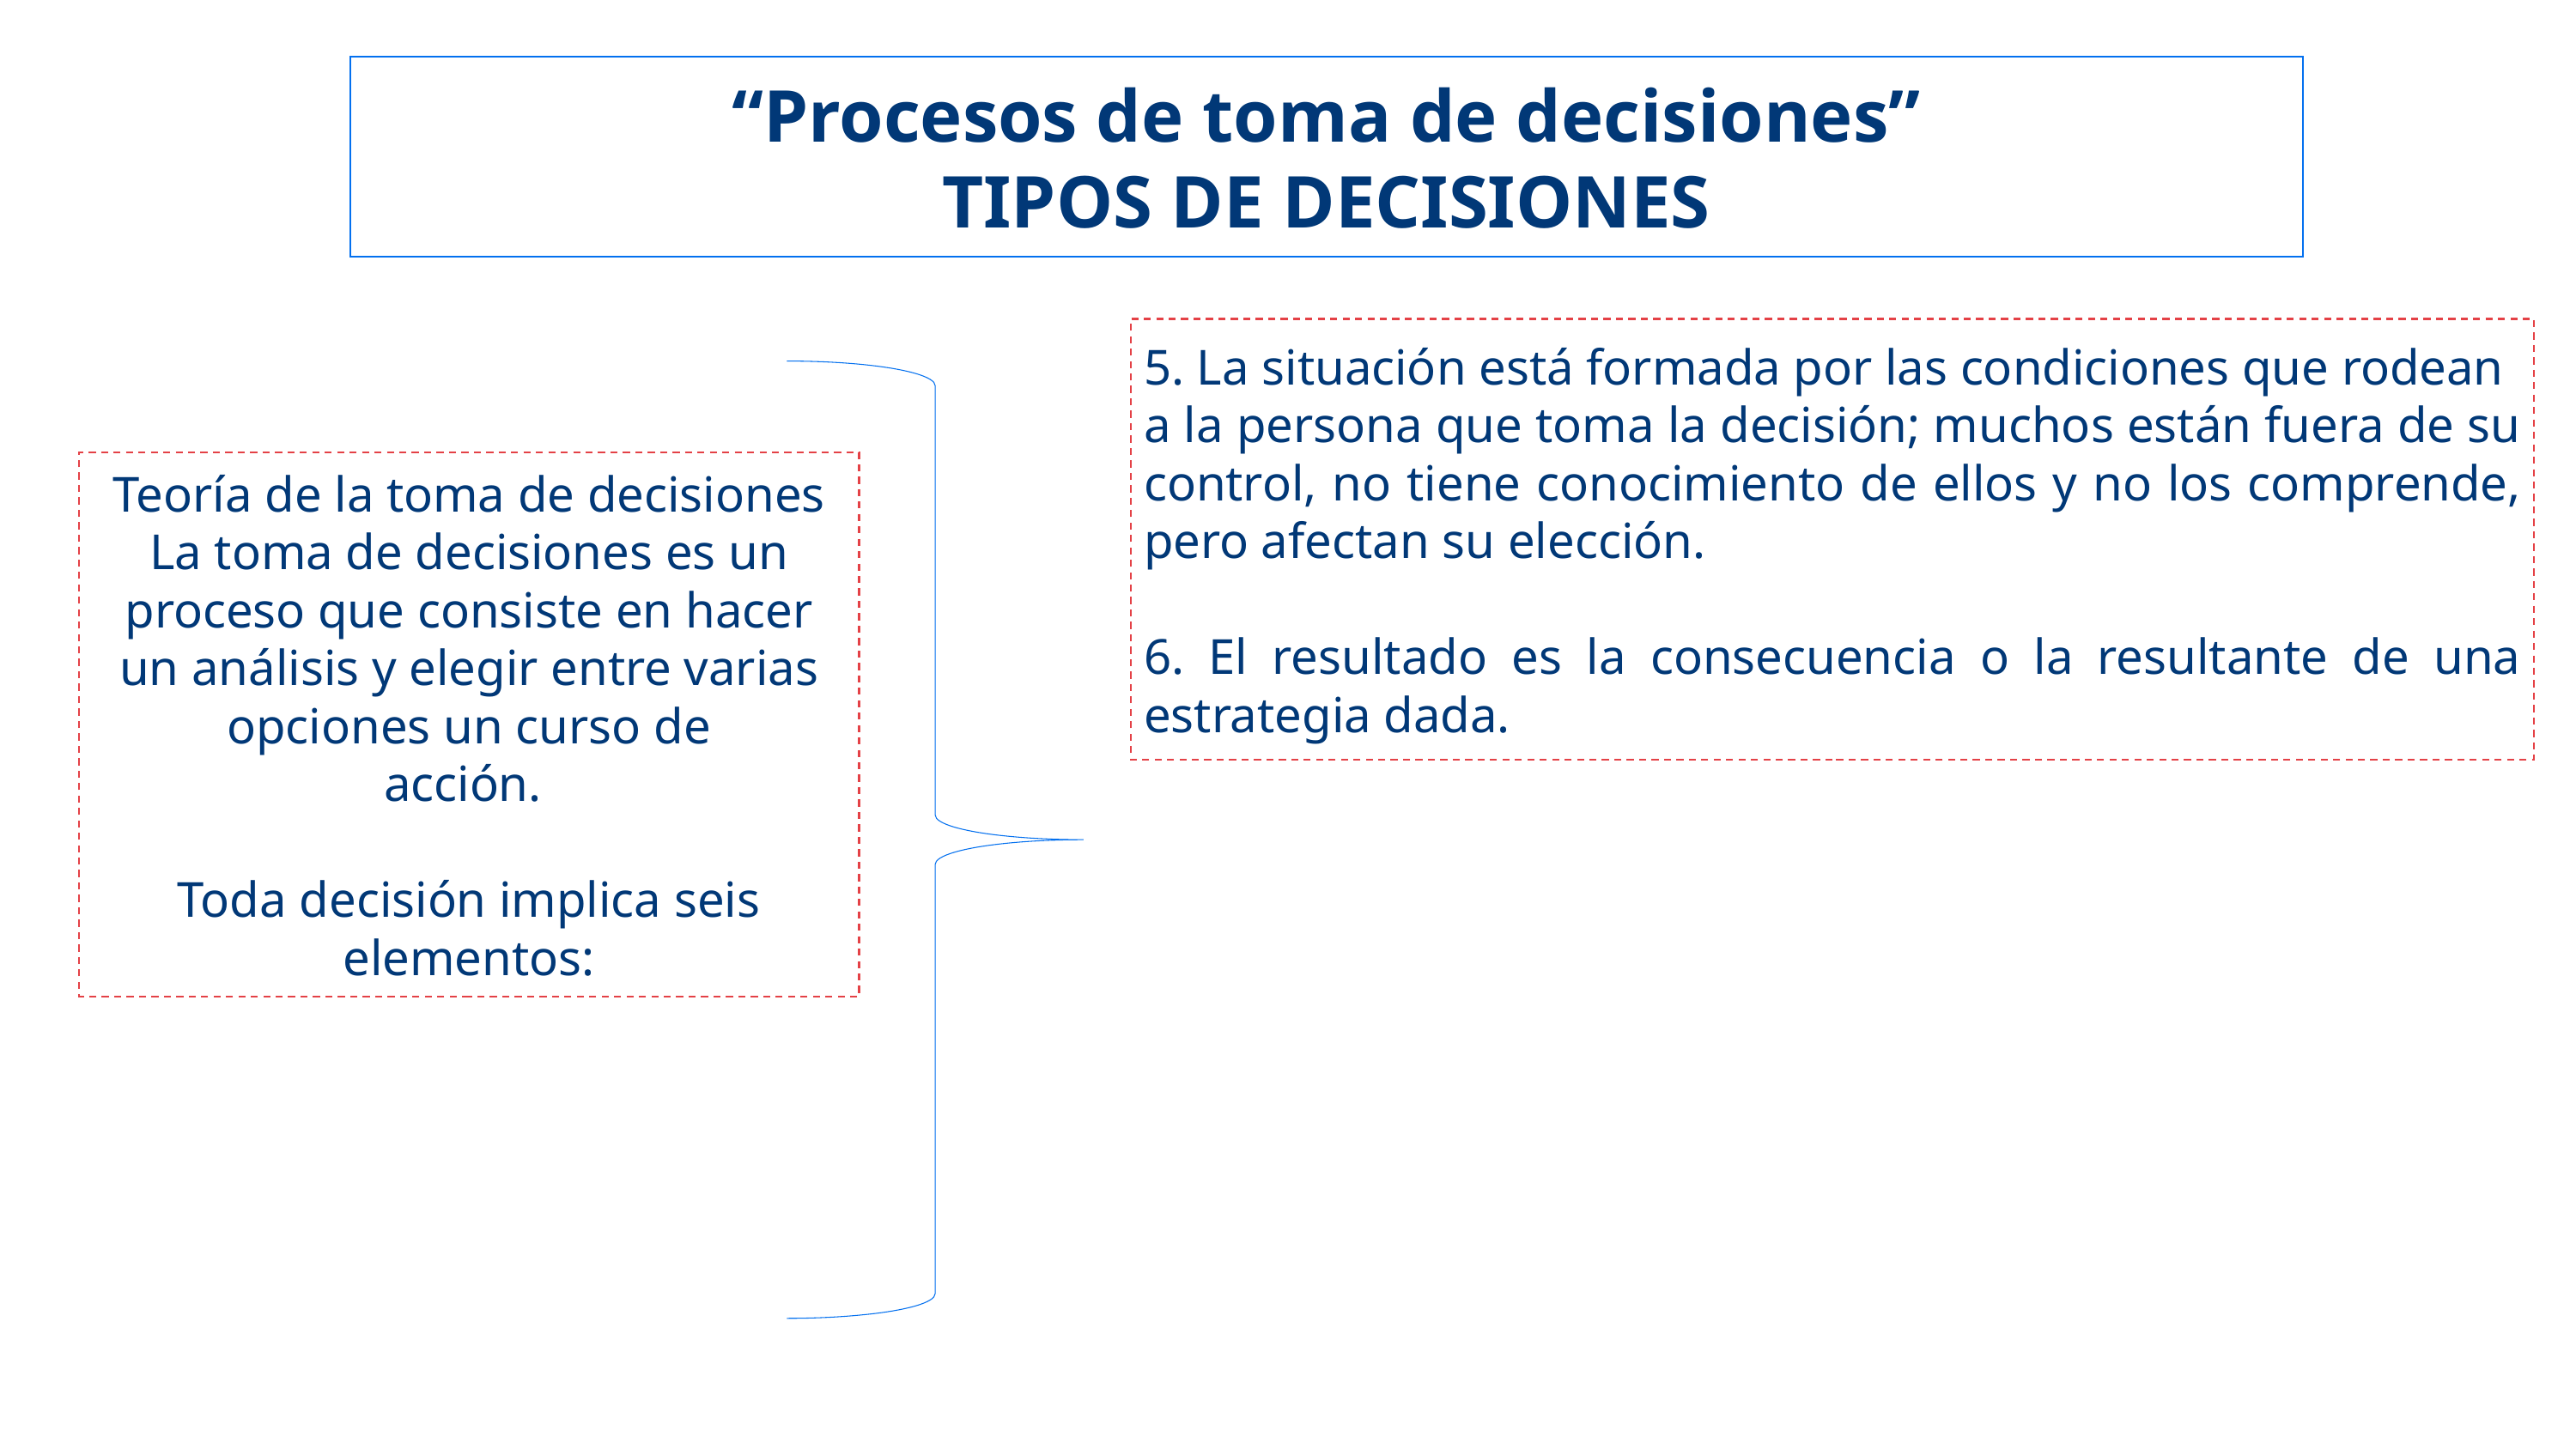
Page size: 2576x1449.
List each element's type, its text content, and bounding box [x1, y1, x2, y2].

text_box Teoría de la toma de decisiones La toma de decisiones es un proceso que consiste en hacer un análisis y elegir entre varias opciones un curso de acción. Toda decisión implica seis elementos: [79, 452, 787, 997]
text_box “Procesos de toma de decisiones” TIPOS DE DECISIONES [349, 56, 2303, 257]
text_box 5. La situación está formada por las condiciones que rodean a la persona que toma la decisión; muchos están fuera de su control, no tiene conocimiento de ellos y no los comprende, pero afectan su elección. 6. El resultado es la consecuencia o la resultante de una estrategia dada. [1131, 318, 2535, 760]
text_box [787, 361, 1084, 1319]
